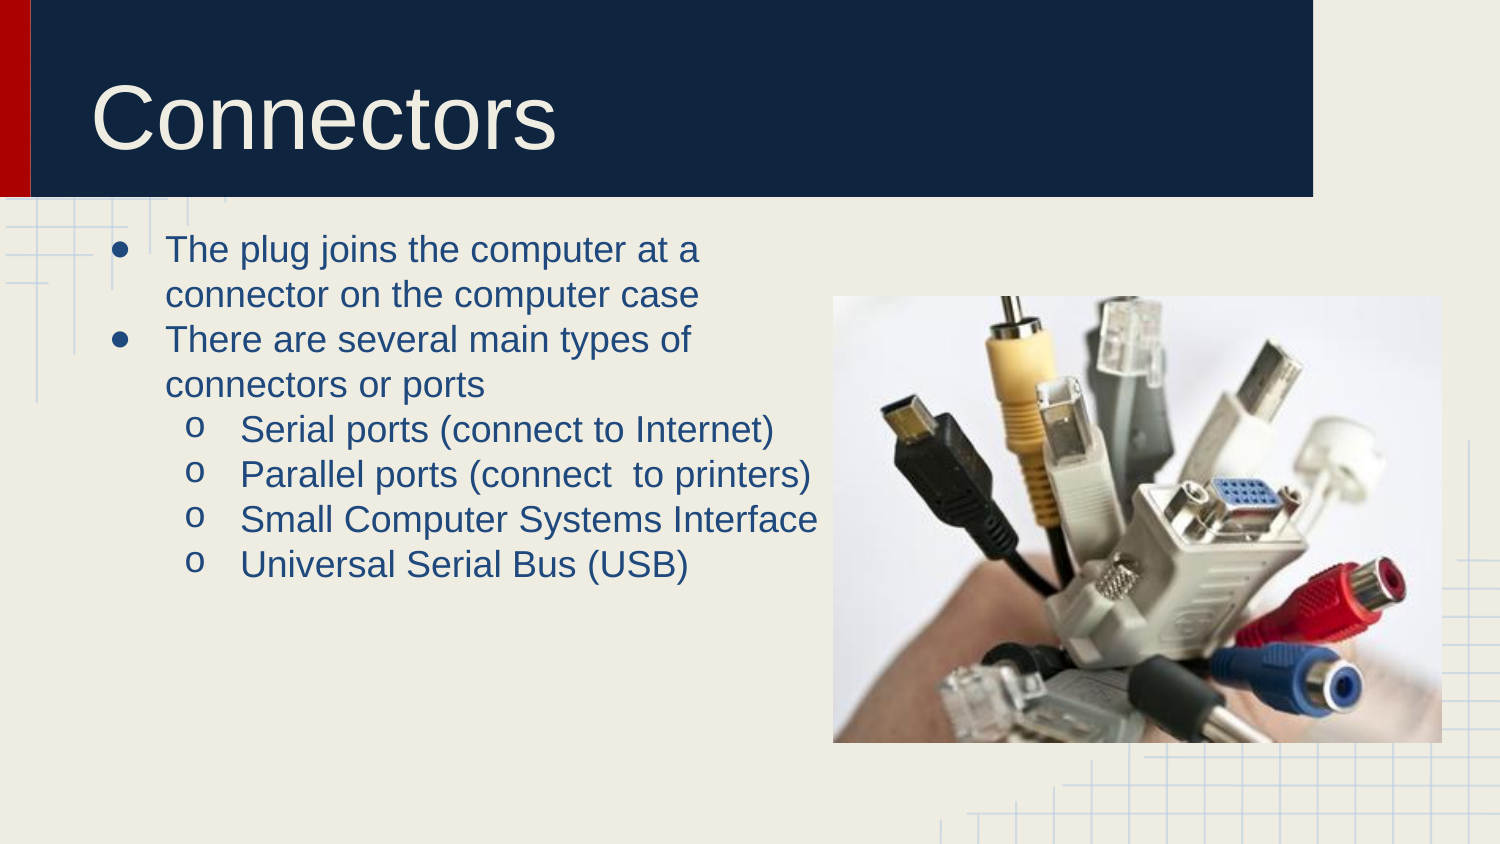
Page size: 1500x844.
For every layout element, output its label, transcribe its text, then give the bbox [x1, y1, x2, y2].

title Connectors [75, 16, 1276, 183]
list The plug joins the computer at a connector on the computer case There are several main types of connectors or ports Serial ports (connect to Internet) Parallel ports (connect to printers) Small Computer Systems Interface Universal Serial Bus (USB) [75, 209, 1425, 806]
picture [833, 296, 1443, 743]
